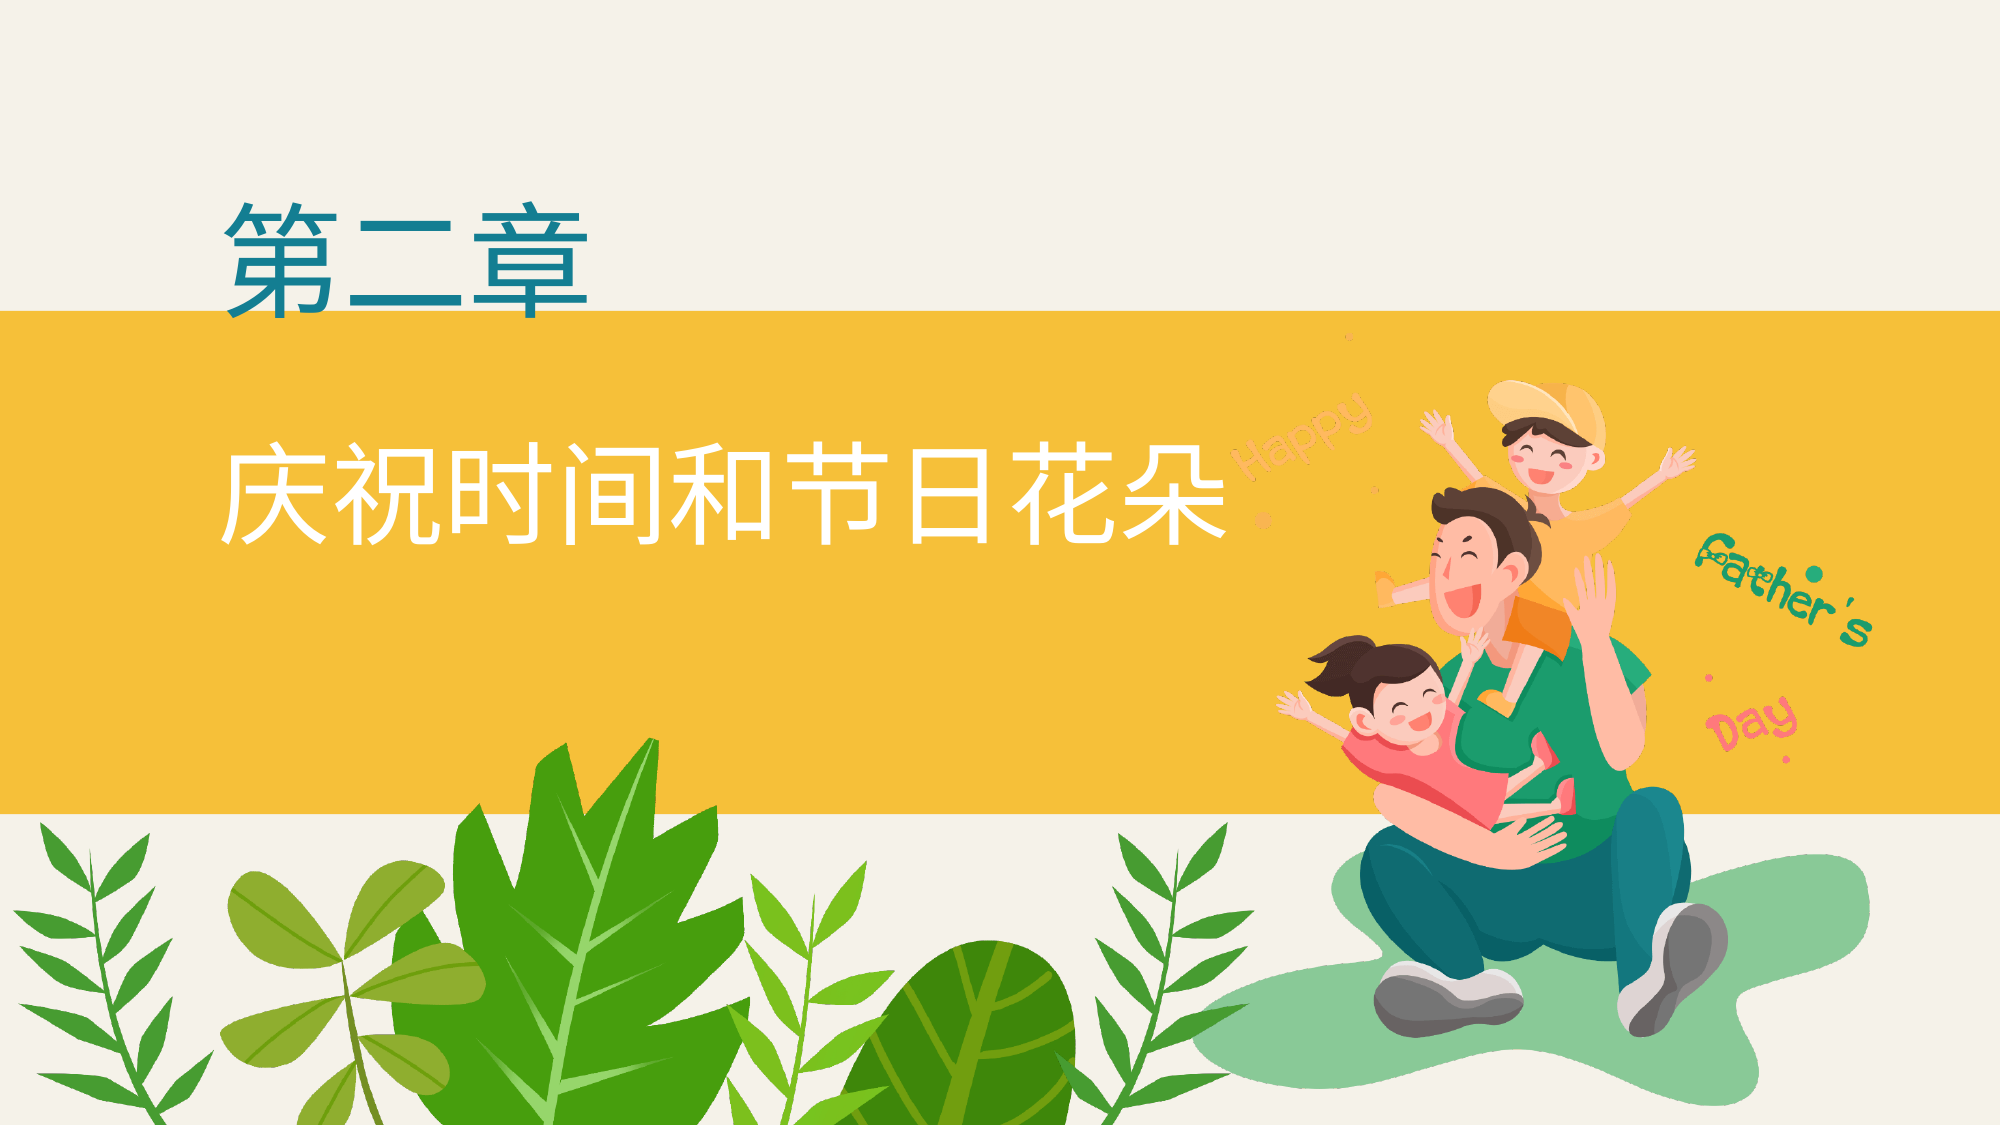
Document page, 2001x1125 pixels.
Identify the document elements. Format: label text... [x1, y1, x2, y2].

text_box 庆祝时间和节日花朵 [203, 416, 906, 567]
text_box 第二章 [203, 176, 766, 341]
picture [906, 259, 2000, 1125]
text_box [0, 685, 1267, 1125]
